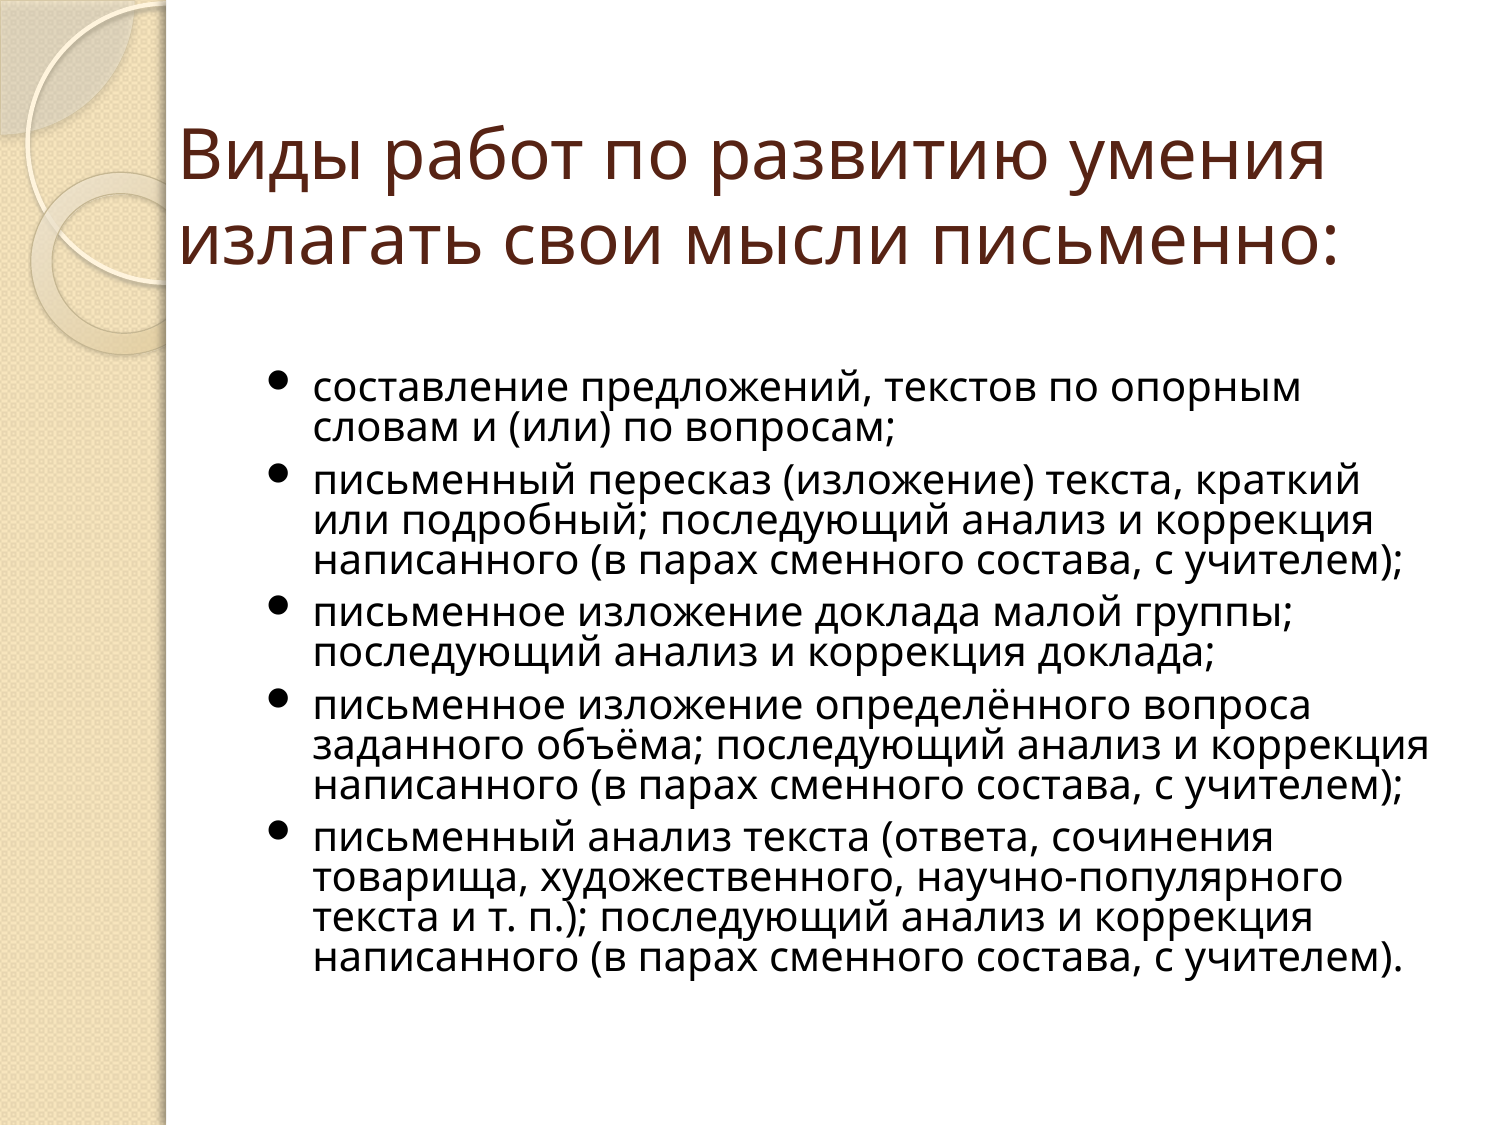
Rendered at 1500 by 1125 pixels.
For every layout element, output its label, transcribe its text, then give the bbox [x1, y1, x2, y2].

list составление предложений, текстов по опорным словам и (или) по вопросам; письменный пересказ (изложение) текста, краткий или подробный; последующий анализ и коррекция написанного (в парах сменного состава, с учителем); письменное изложение доклада малой группы; последующий анализ и коррекция доклада; письменное изложение определённого вопроса заданного объёма; последующий анализ и коррекция написанного (в парах сменного состава, с учителем); письменный анализ текста (ответа, сочинения товарища, художественного, научно-популярного текста и т. п.); последующий анализ и коррекция написанного (в парах сменного состава, с учителем). [237, 362, 1463, 1038]
title Виды работ по развитию умения излагать свои мысли письменно: [162, 99, 1463, 288]
